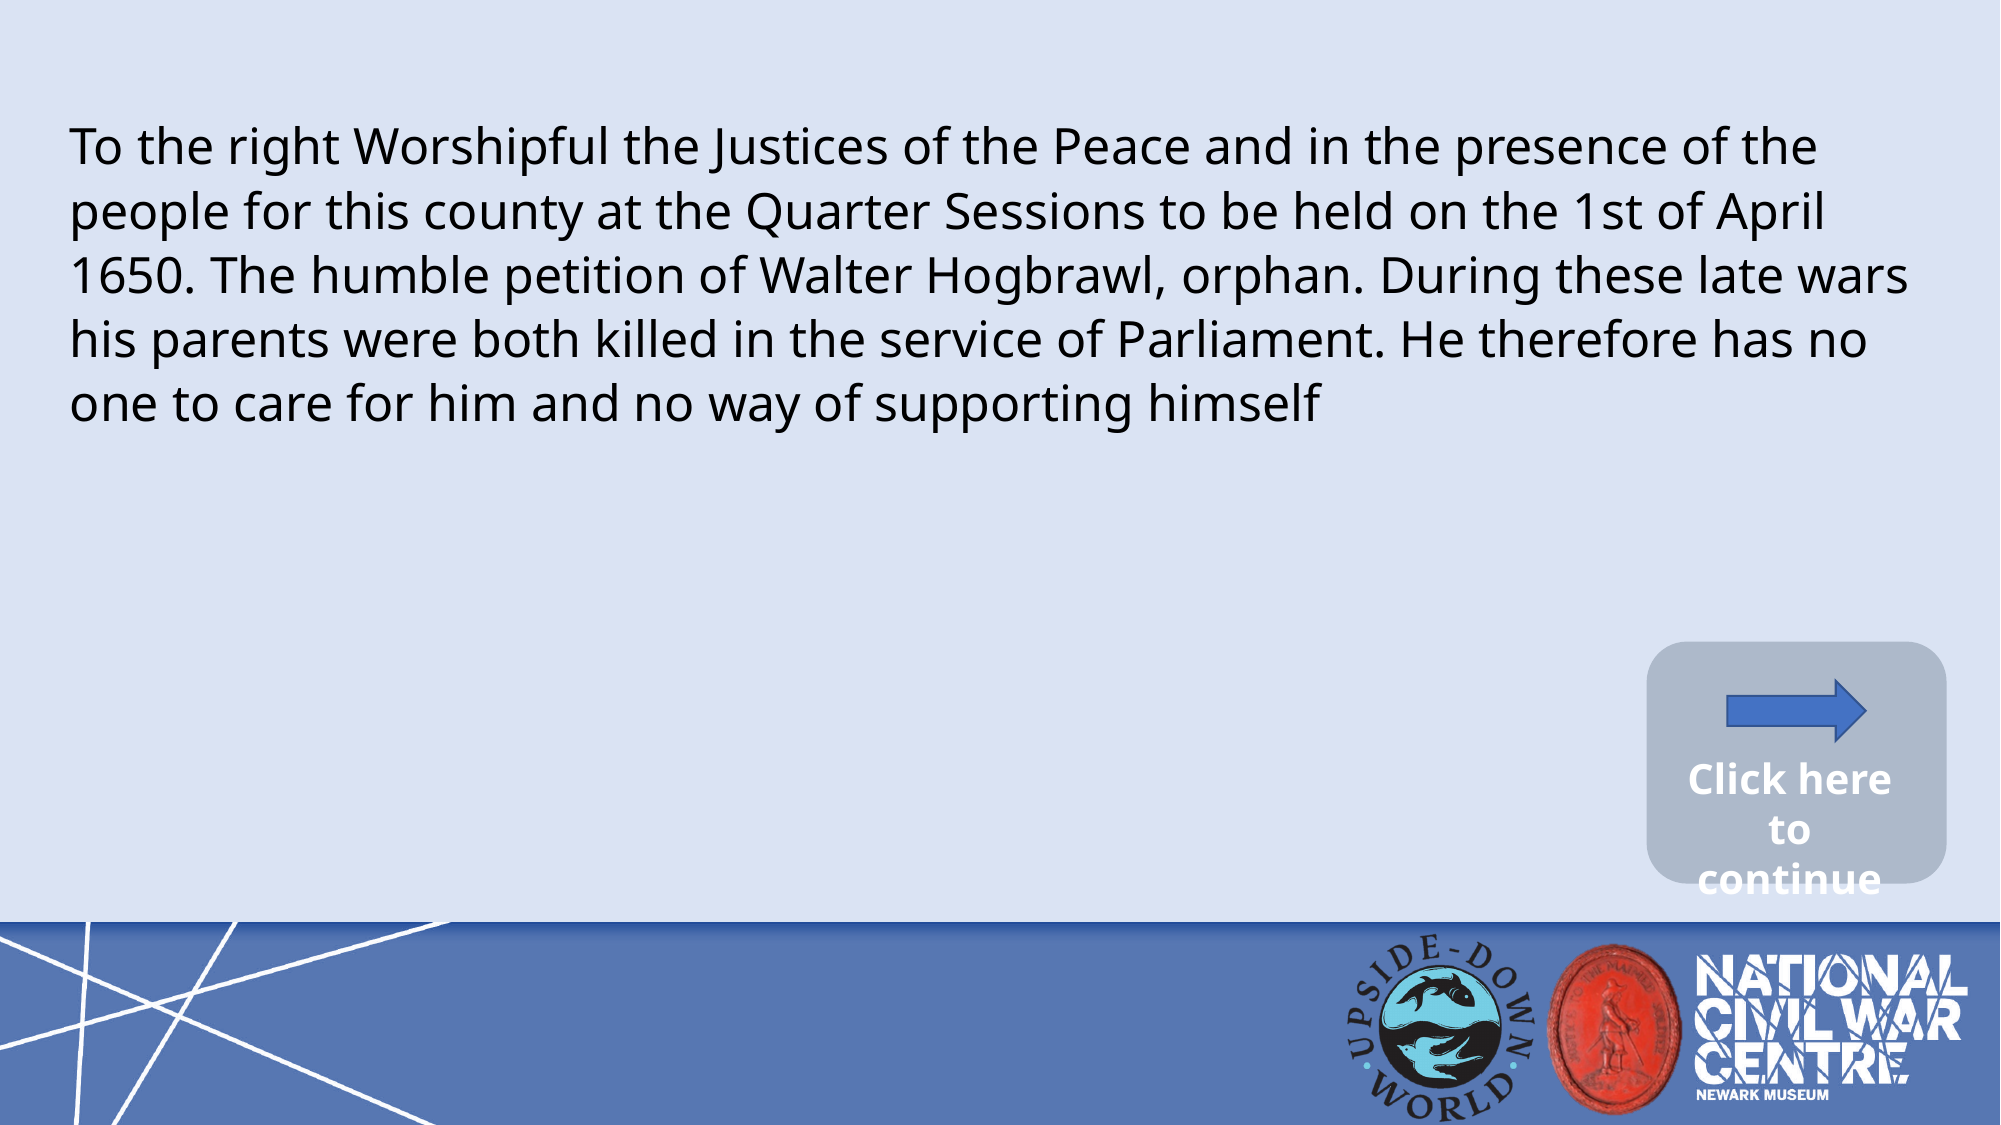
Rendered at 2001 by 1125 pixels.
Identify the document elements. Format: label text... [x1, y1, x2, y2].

picture [0, 922, 2000, 1125]
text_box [1646, 641, 1947, 884]
text_box To the right Worshipful the Justices of the Peace and in the presence of the people for this county at the Quarter Sessions to be held on the 1st of April 1650. The humble petition of Walter Hogbrawl, orphan. During these late wars his parents were both killed in the service of Parliament. He therefore has no one to care for him and no way of supporting himself [54, 38, 1969, 440]
text_box [1622, 616, 1970, 901]
